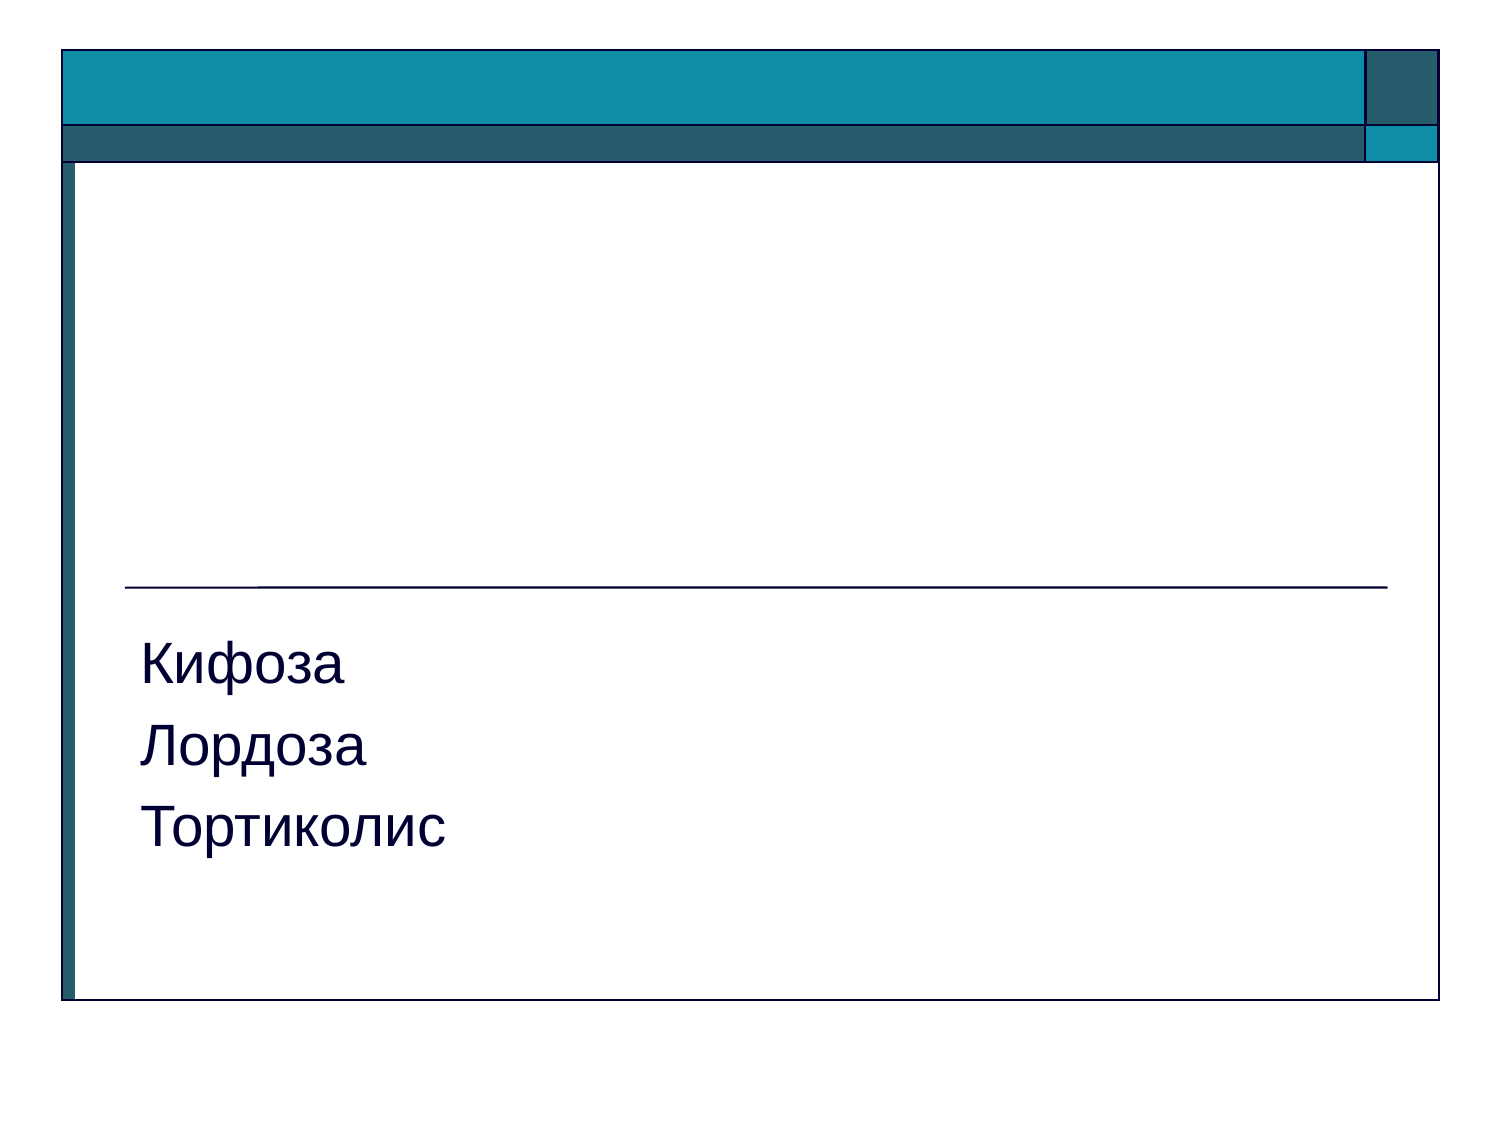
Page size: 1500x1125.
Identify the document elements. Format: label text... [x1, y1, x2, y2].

subtitle Кифоза Лордоза Тортиколис [125, 617, 1388, 956]
